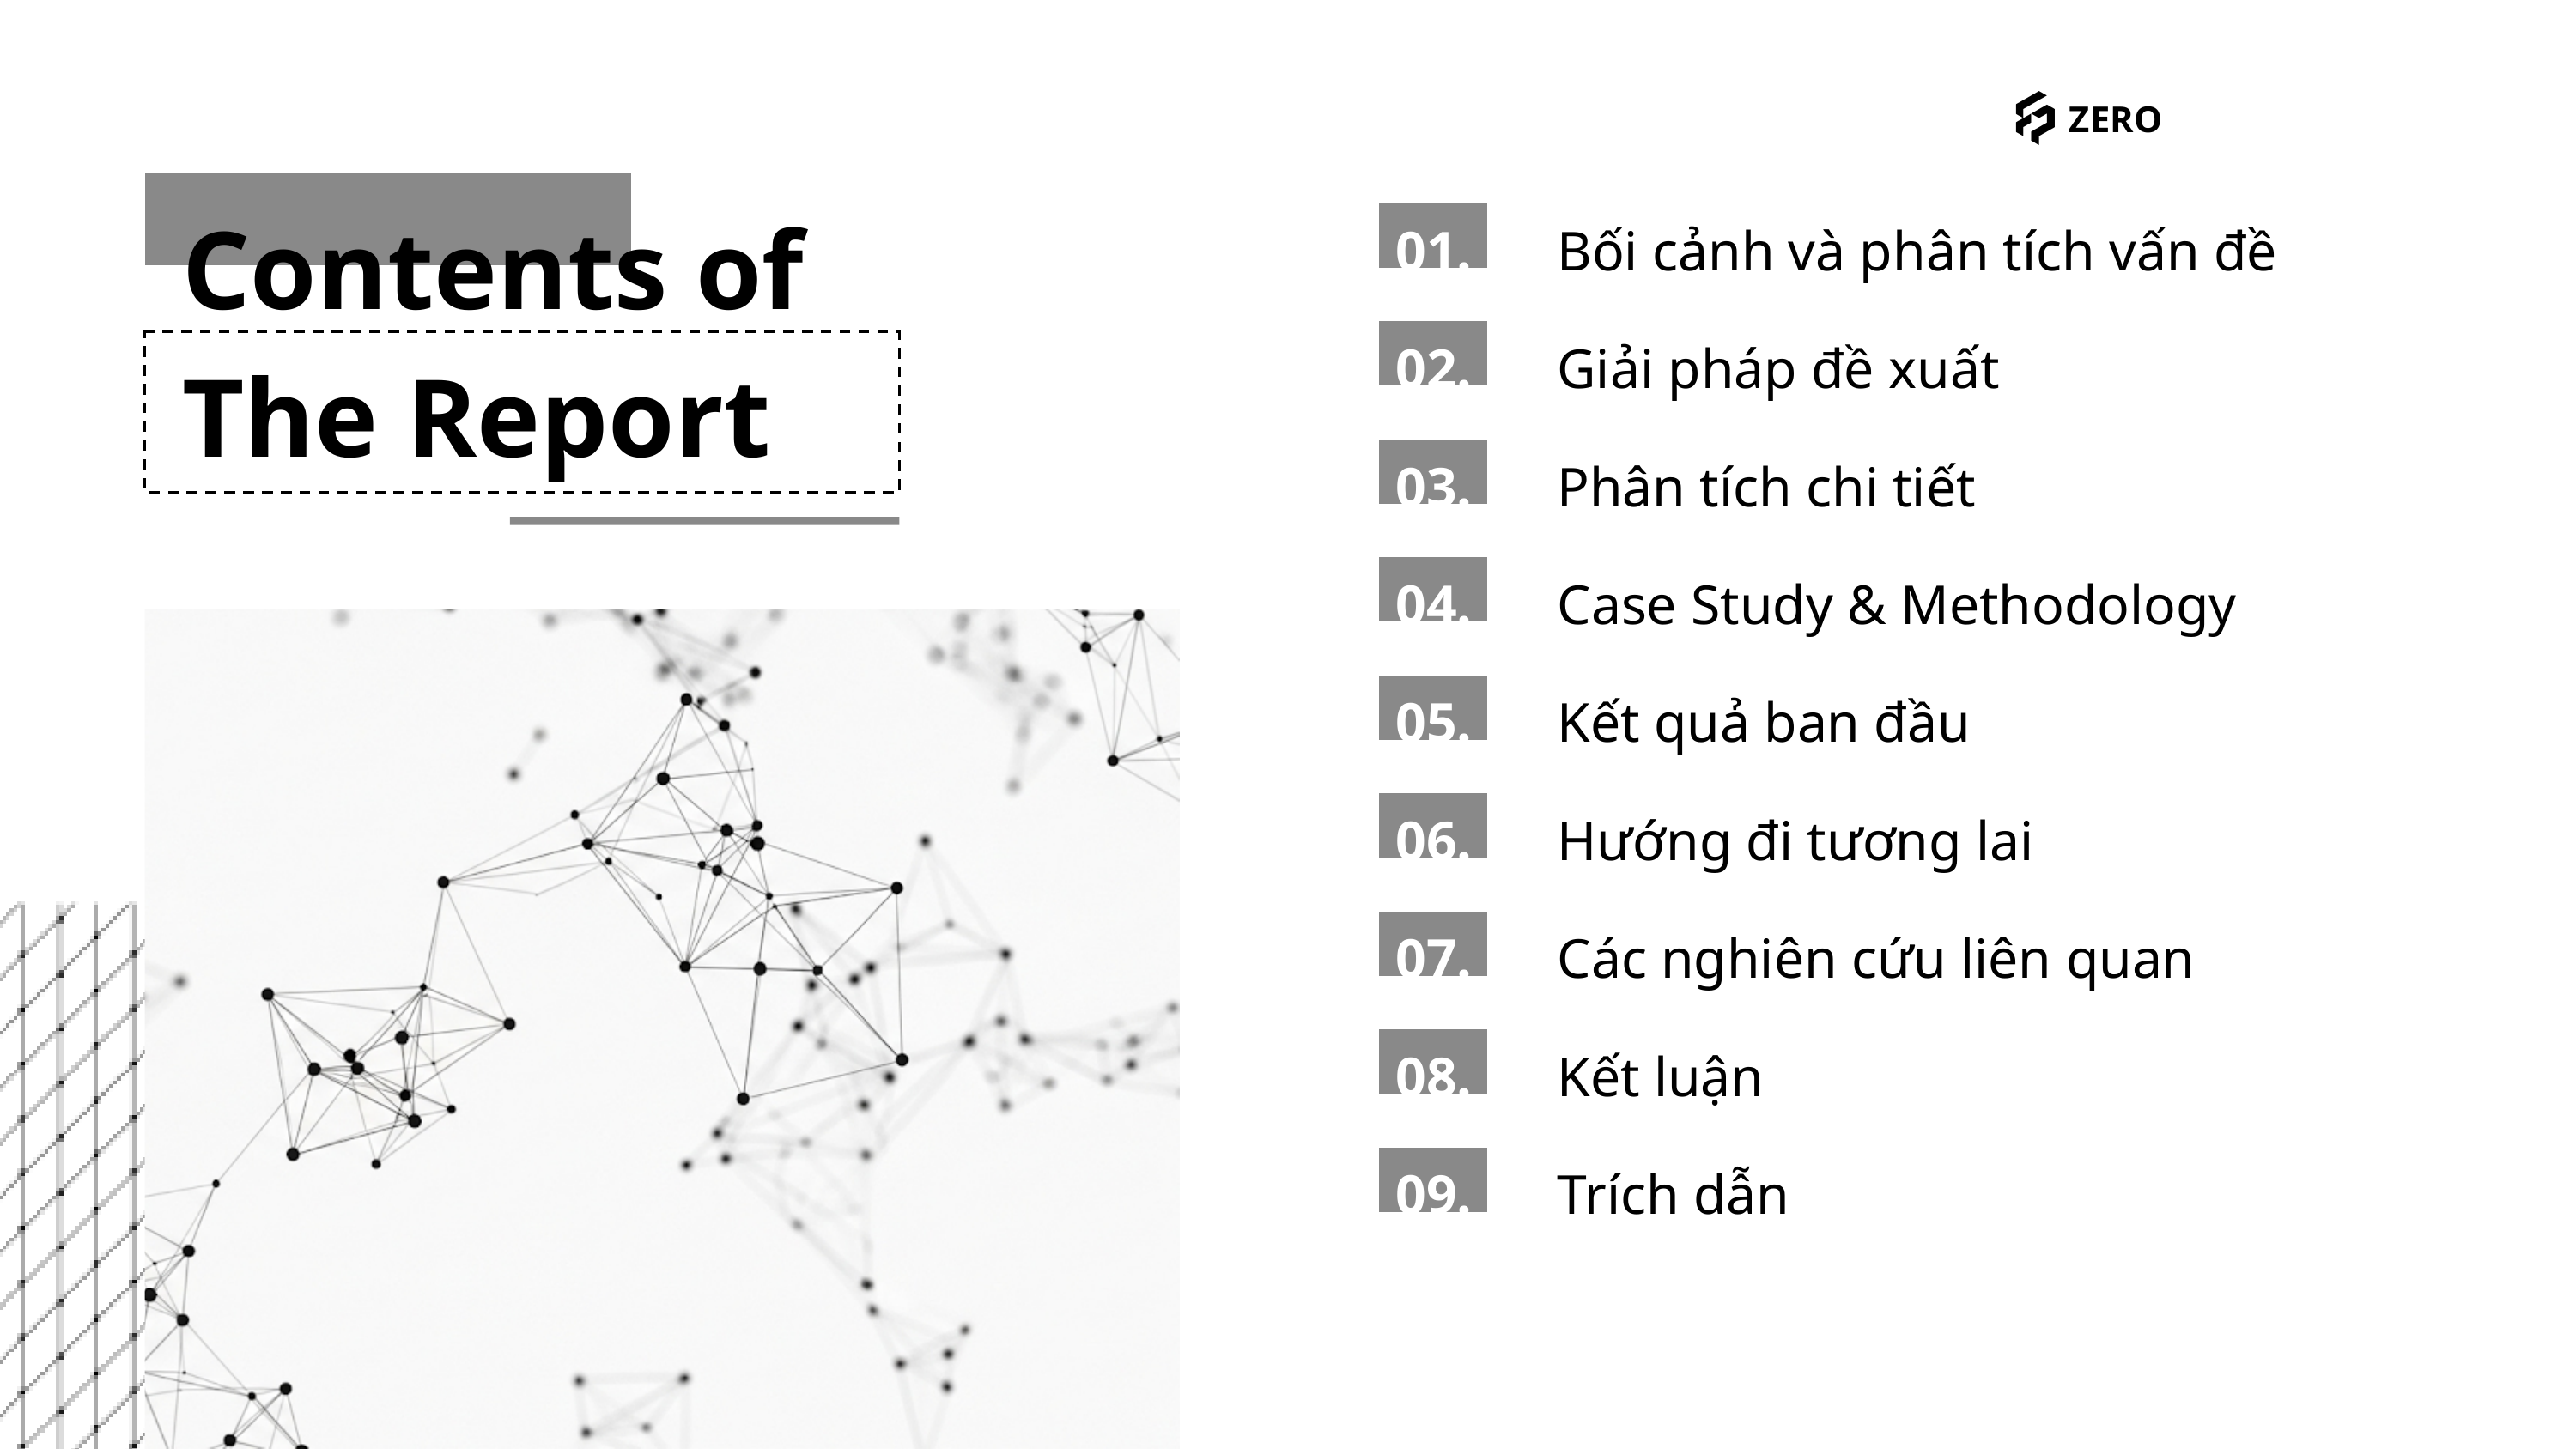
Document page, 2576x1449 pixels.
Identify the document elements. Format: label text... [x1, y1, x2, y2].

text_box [1378, 792, 1488, 858]
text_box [1378, 321, 1488, 386]
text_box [1378, 1147, 1488, 1212]
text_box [144, 173, 632, 266]
text_box Contents of The Report [182, 182, 925, 479]
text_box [1378, 911, 1488, 976]
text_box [1378, 203, 1488, 269]
text_box [2015, 91, 2056, 145]
text_box Bối cảnh và phân tích vấn đề Giải pháp đề xuất Phân tích chi tiết Case Study & Methodology Kết quả ban đầu Hướng đi tương lai Các nghiên cứu liên quan Kết luận Trích dẫn [1557, 162, 2432, 1226]
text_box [1378, 1028, 1488, 1094]
text_box 01. 02. 03. 04. 05. 06. 07. 08. 09. [1395, 162, 1503, 1226]
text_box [1378, 675, 1488, 740]
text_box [144, 609, 1181, 1449]
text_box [144, 331, 900, 493]
text_box [0, 901, 140, 1449]
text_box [1378, 439, 1488, 504]
text_box ZERO [2069, 96, 2492, 140]
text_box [1378, 556, 1488, 622]
